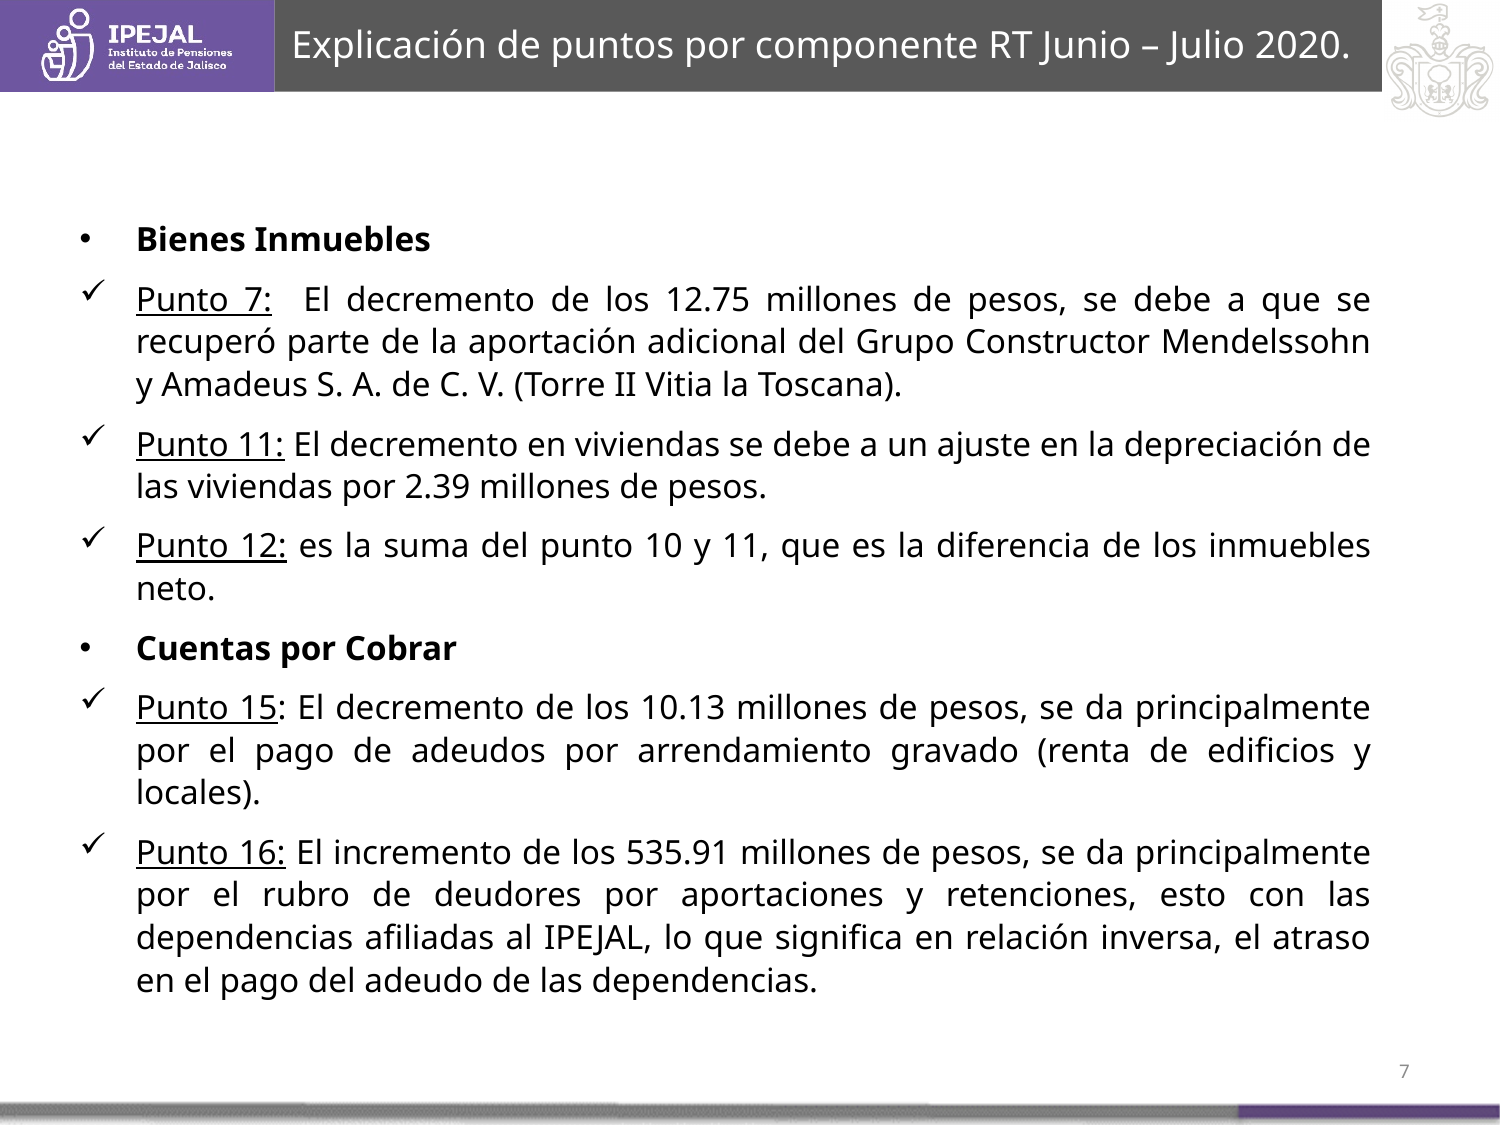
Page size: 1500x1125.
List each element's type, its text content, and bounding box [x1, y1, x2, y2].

picture [0, 1096, 1500, 1125]
text_box Explicación de puntos por componente RT Junio – Julio 2020. [276, 19, 1369, 74]
picture [0, 0, 275, 92]
text_box Bienes Inmuebles Punto 7: El decremento de los 12.75 millones de pesos, se debe a que se recuperó parte de la aportación adicional del Grupo Constructor Mendelssohn y Amadeus S. A. de C. V. (Torre II Vitia la Toscana). Punto 11: El decremento en viviendas se debe a un ajuste en la depreciación de las viviendas por 2.39 millones de pesos. Punto 12: es la suma del punto 10 y 11, que es la diferencia de los inmuebles neto. Cuentas por Cobrar Punto 15: El decremento de los 10.13 millones de pesos, se da principalmente por el pago de adeudos por arrendamiento gravado (renta de edificios y locales). Punto 16: El incremento de los 535.91 millones de pesos, se da principalmente por el rubro de deudores por aportaciones y retenciones, esto con las dependencias afiliadas al IPEJAL, lo que significa en relación inversa, el atraso en el pago del adeudo de las dependencias. [64, 149, 1388, 1007]
slide_number 7 [1074, 1042, 1425, 1103]
